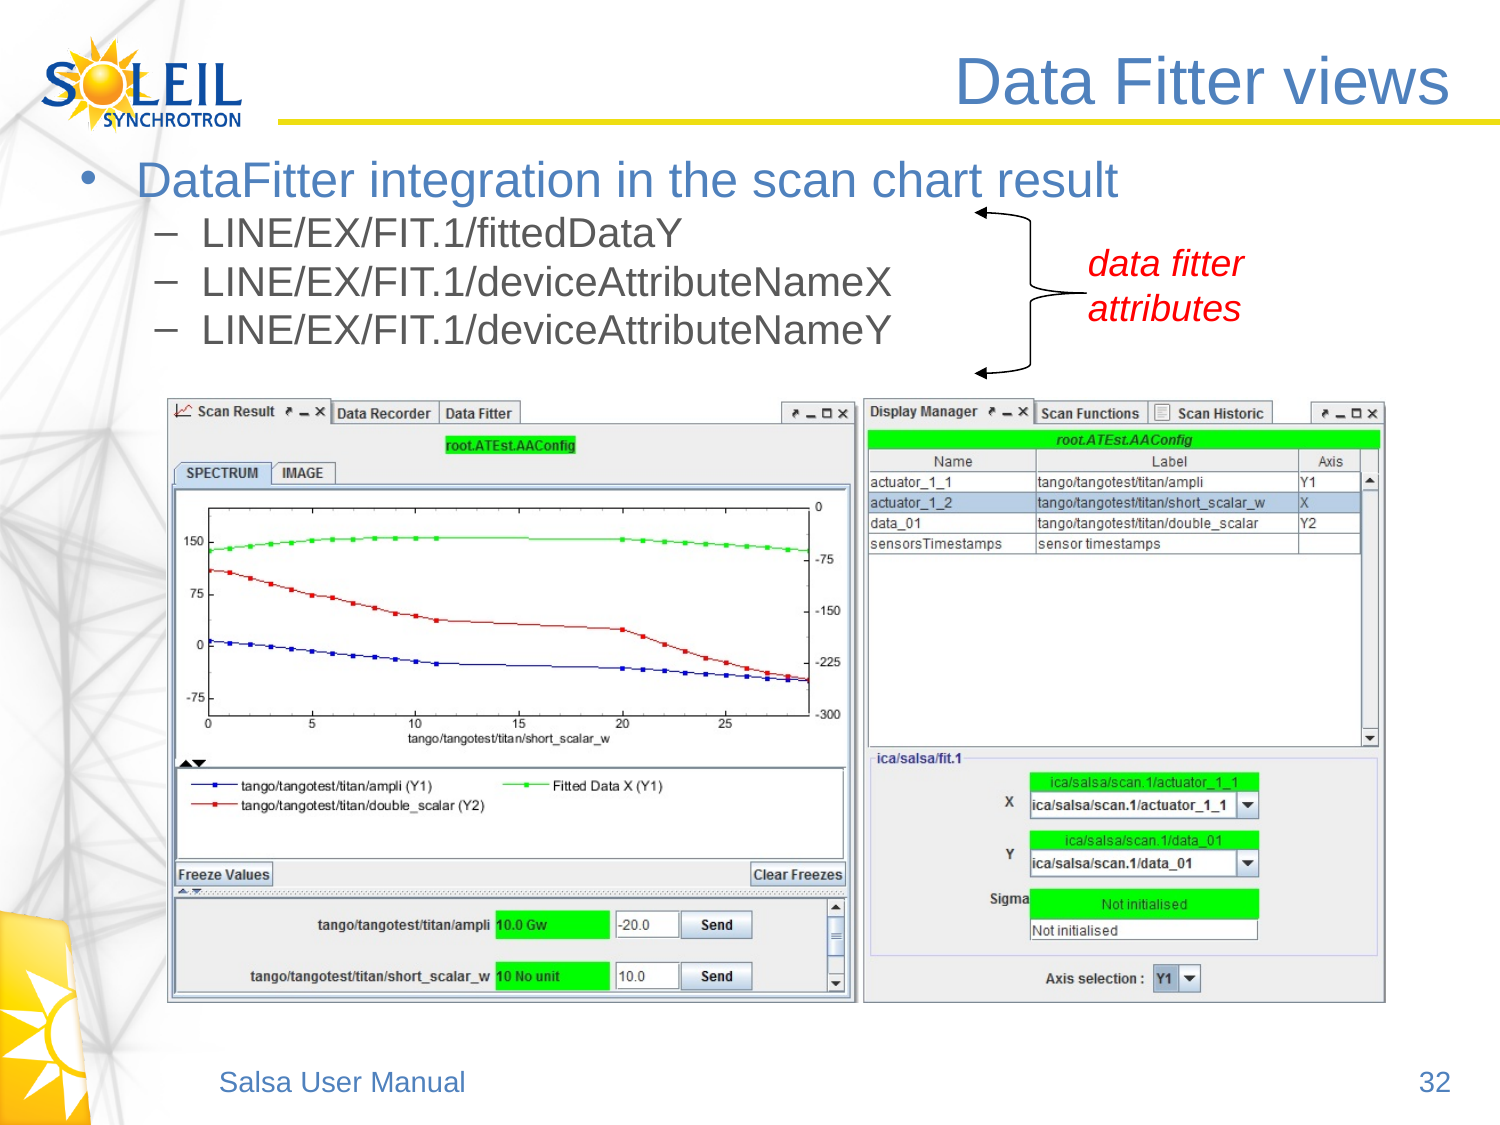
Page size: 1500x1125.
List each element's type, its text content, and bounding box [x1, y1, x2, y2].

text_box Salsa User Manual 32 [100, 1046, 1467, 1116]
text_box data fitter attributes [1073, 231, 1340, 337]
text_box DataFitter integration in the scan chart result LINE/EX/FIT.1/fittedDataY LINE/EX/FIT.1/deviceAttributeNameX LINE/EX/FIT.1/deviceAttributeNameY [64, 152, 1463, 1015]
text_box [974, 206, 1087, 380]
title Data Fitter views [277, 31, 1467, 125]
picture [0, 0, 1500, 1125]
